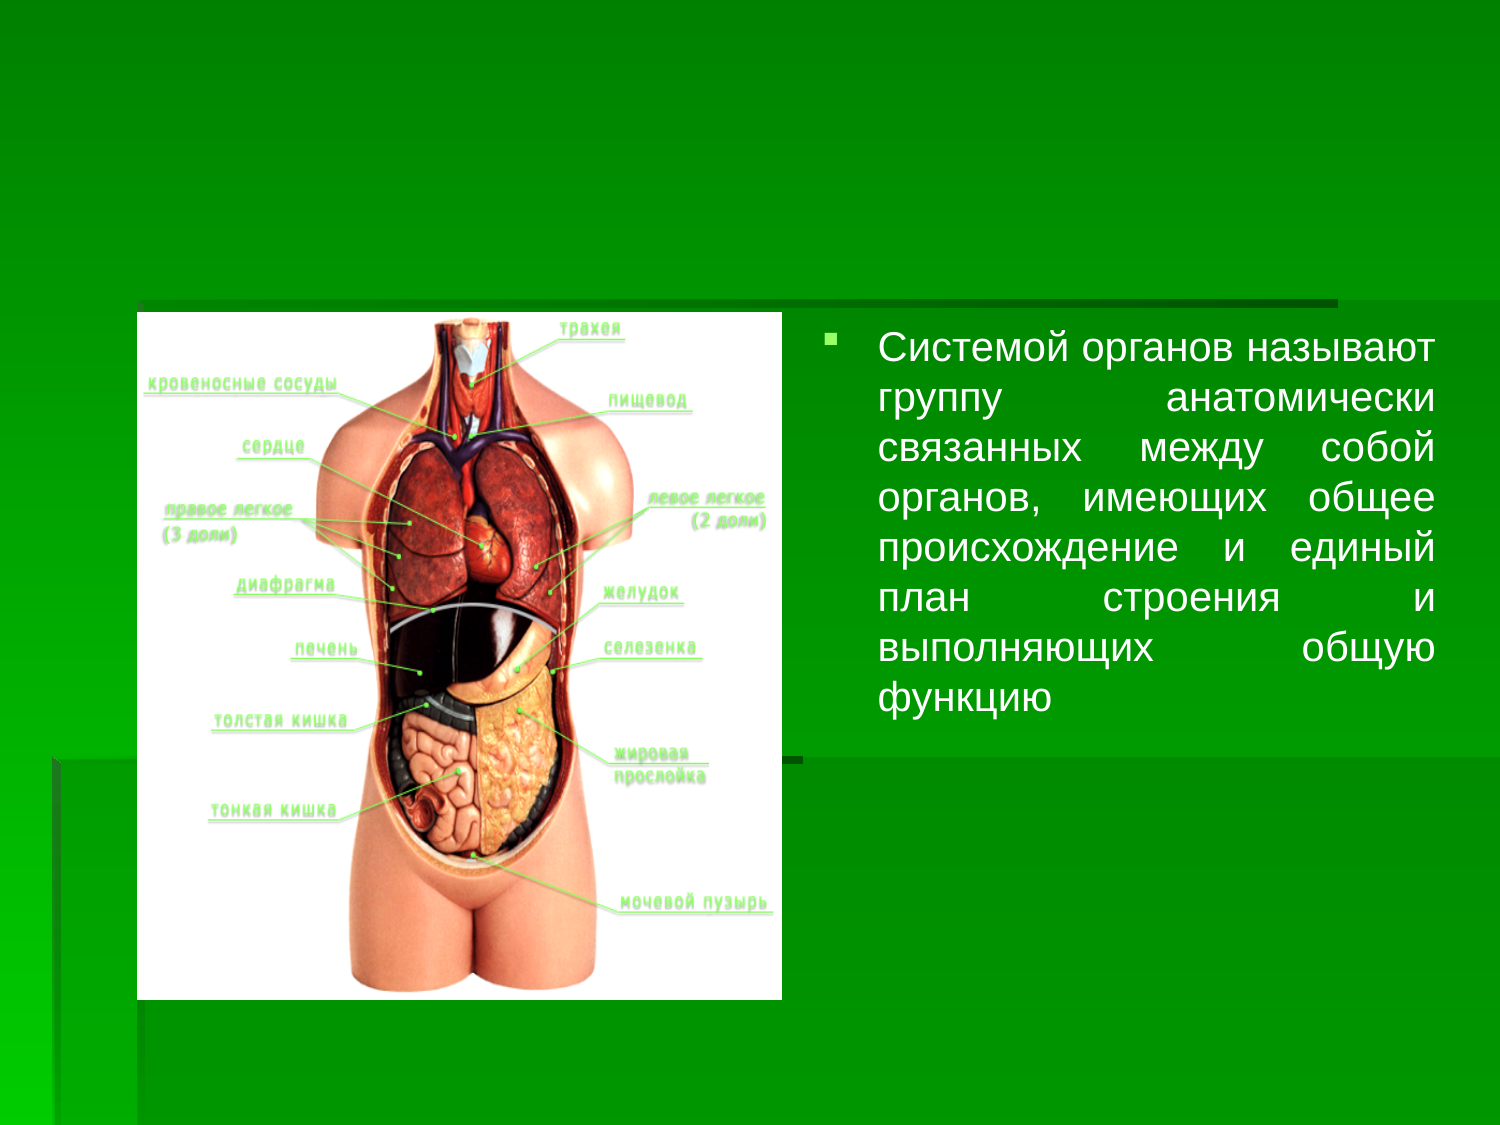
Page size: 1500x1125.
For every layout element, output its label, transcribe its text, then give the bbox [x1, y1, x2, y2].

list Системой органов называют группу анатомически связанных между собой органов, имеющих общее происхождение и единый план строения и выполняющих общую функцию [806, 312, 1452, 1001]
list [137, 312, 783, 1001]
